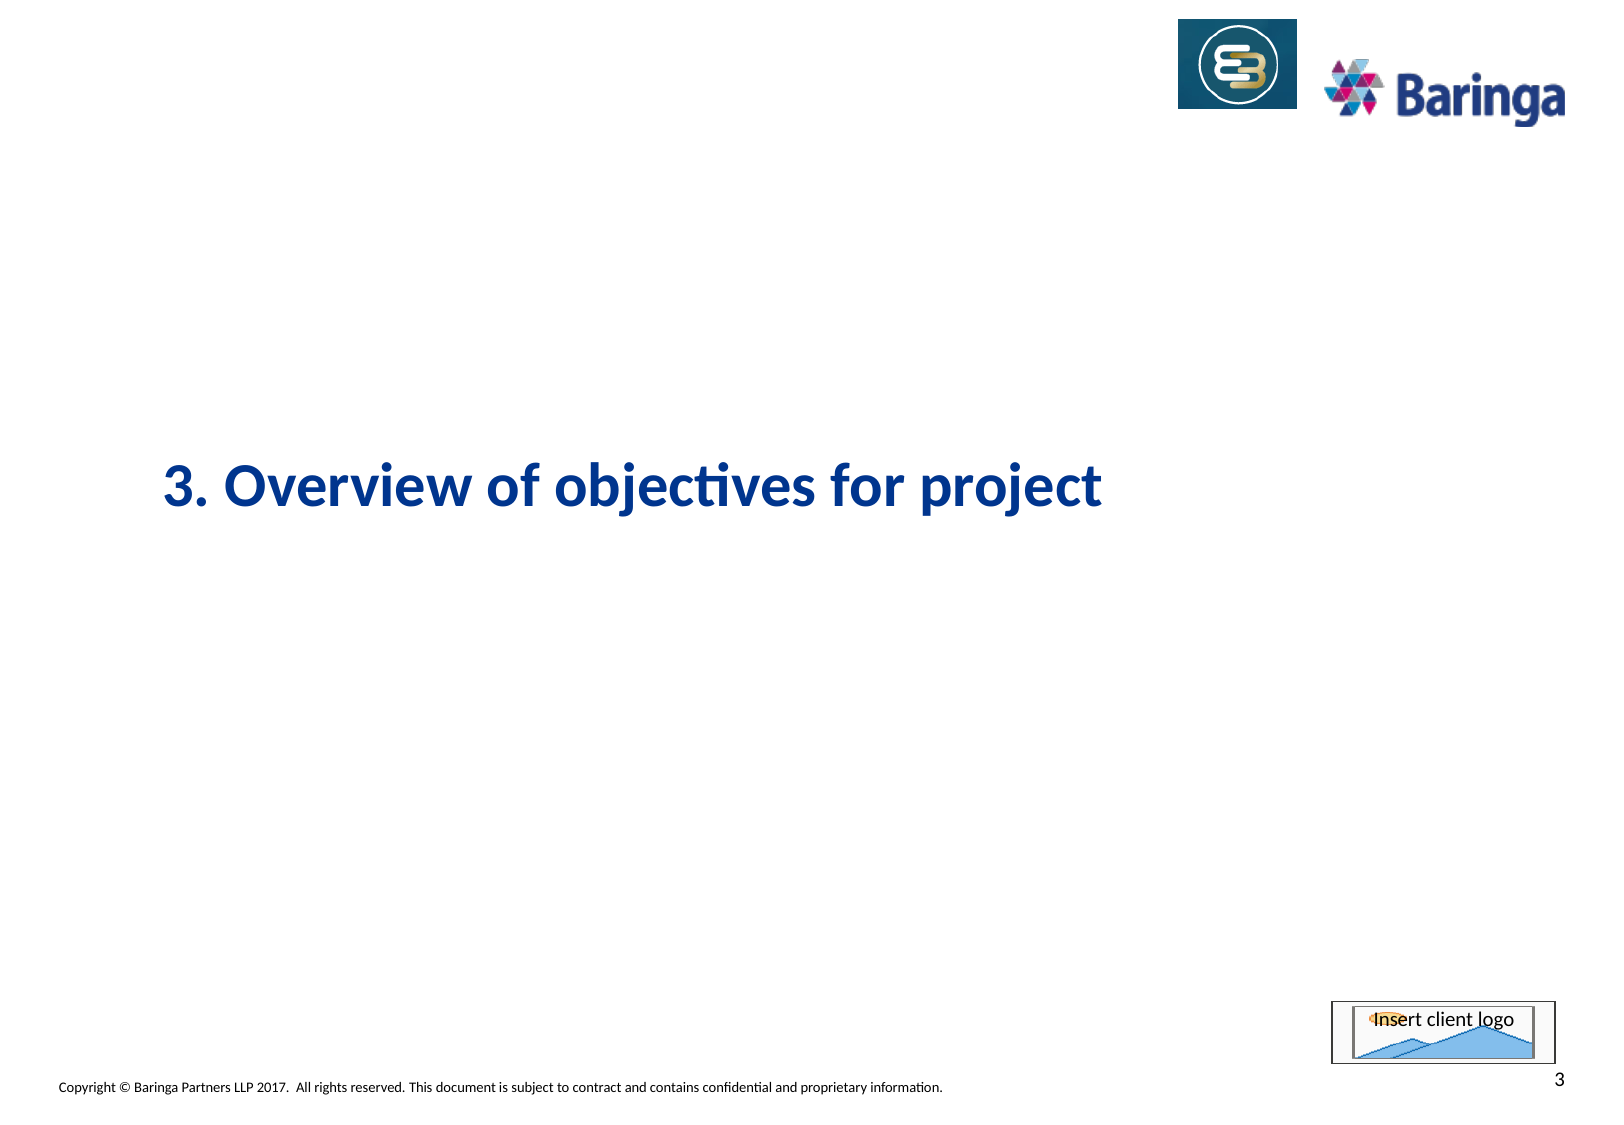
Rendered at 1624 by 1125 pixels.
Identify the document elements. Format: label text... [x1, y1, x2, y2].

picture [1323, 998, 1566, 1067]
picture [1177, 18, 1297, 110]
title 3. Overview of objectives for project [162, 456, 1288, 516]
